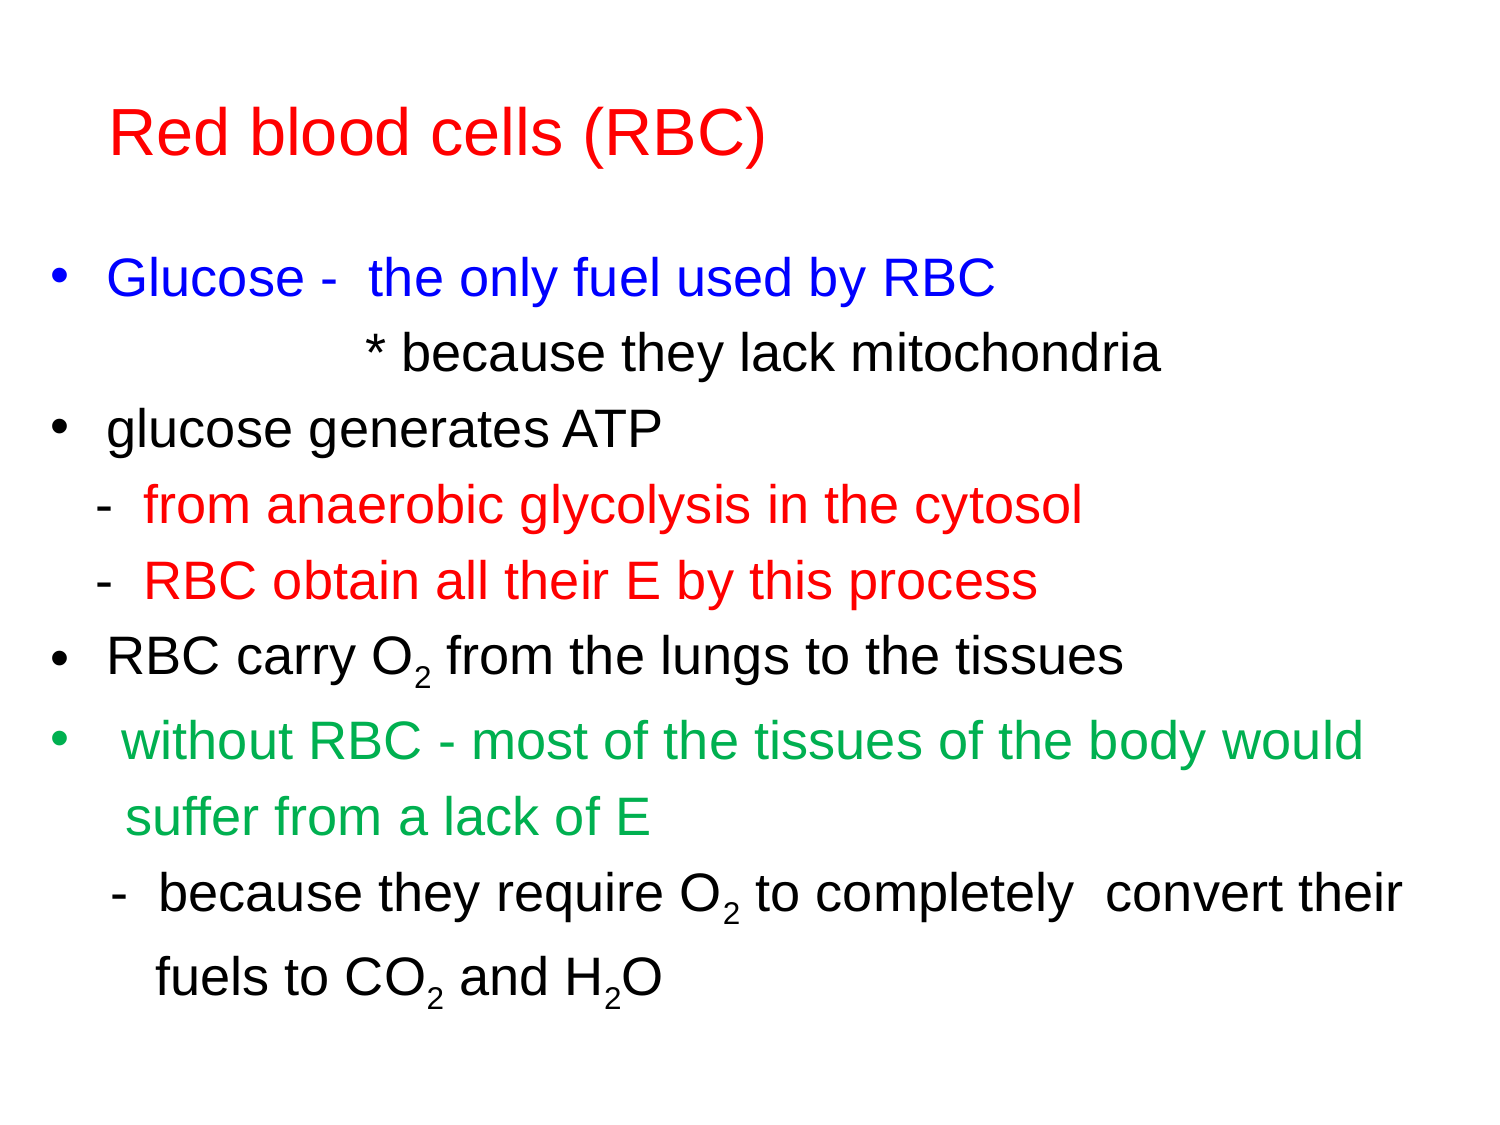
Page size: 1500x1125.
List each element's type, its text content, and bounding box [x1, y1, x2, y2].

title Red blood cells (RBC) [93, 35, 1444, 223]
list Glucose - the only fuel used by RBC * because they lack mitochondria glucose generates ATP - from anaerobic glycolysis in the cytosol - RBC obtain all their E by this process RBC carry O2 from the lungs to the tissues without RBC - most of the tissues of the body would suffer from a lack of E - because they require O2 to completely convert their fuels to CO2 and H2O [35, 234, 1500, 977]
